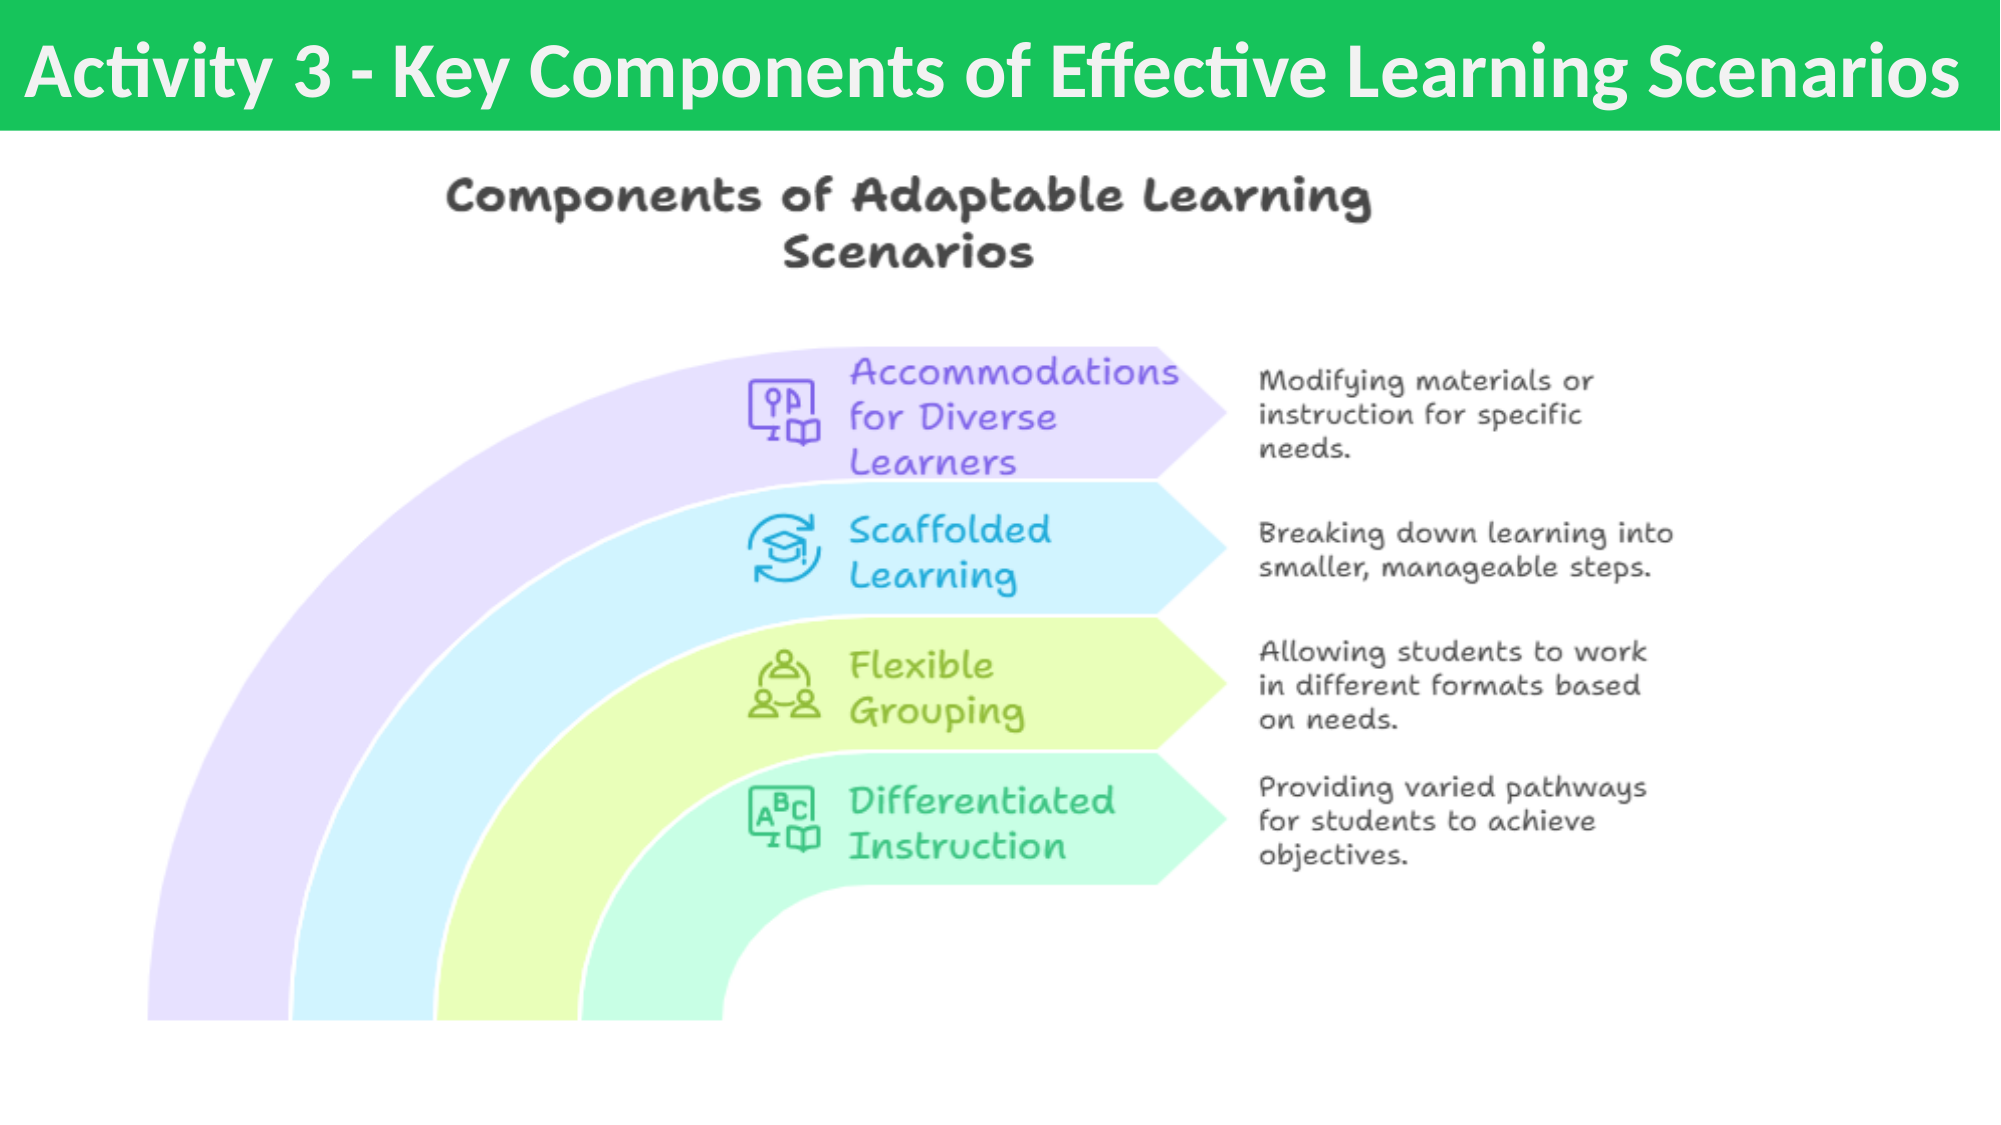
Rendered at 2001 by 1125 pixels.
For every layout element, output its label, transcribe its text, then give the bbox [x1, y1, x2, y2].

title Activity 3 - Key Components of Effective Learning Scenarios [16, 13, 1976, 131]
picture [98, 142, 1737, 1113]
